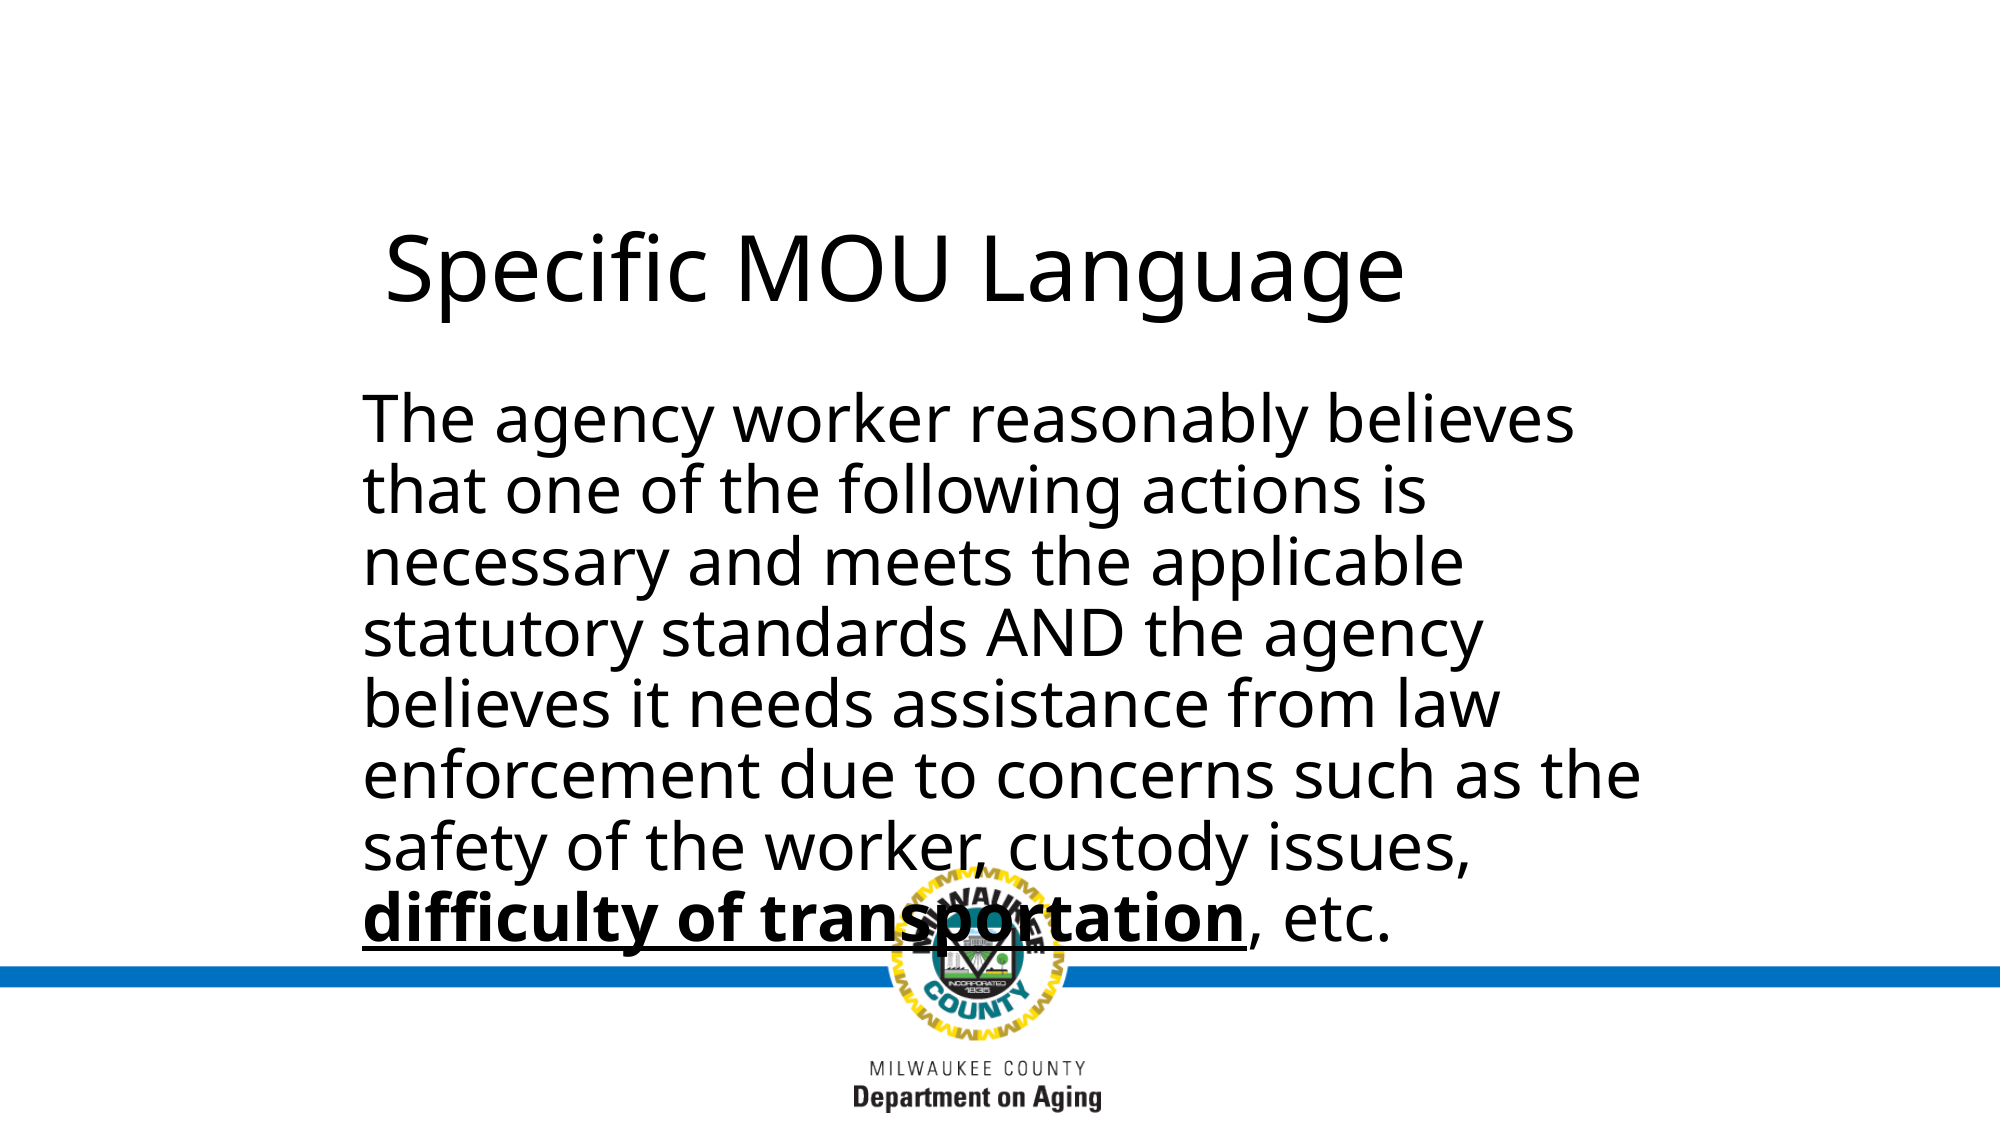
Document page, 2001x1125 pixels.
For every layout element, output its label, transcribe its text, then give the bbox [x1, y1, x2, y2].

picture [854, 969, 1101, 1113]
list The agency worker reasonably believes that one of the following actions is necessary and meets the applicable statutory standards AND the agency believes it needs assistance from law enforcement due to concerns such as the safety of the worker, custody issues, difficulty of transportation, etc. [347, 378, 1698, 969]
title Specific MOU Language [369, 166, 1511, 378]
